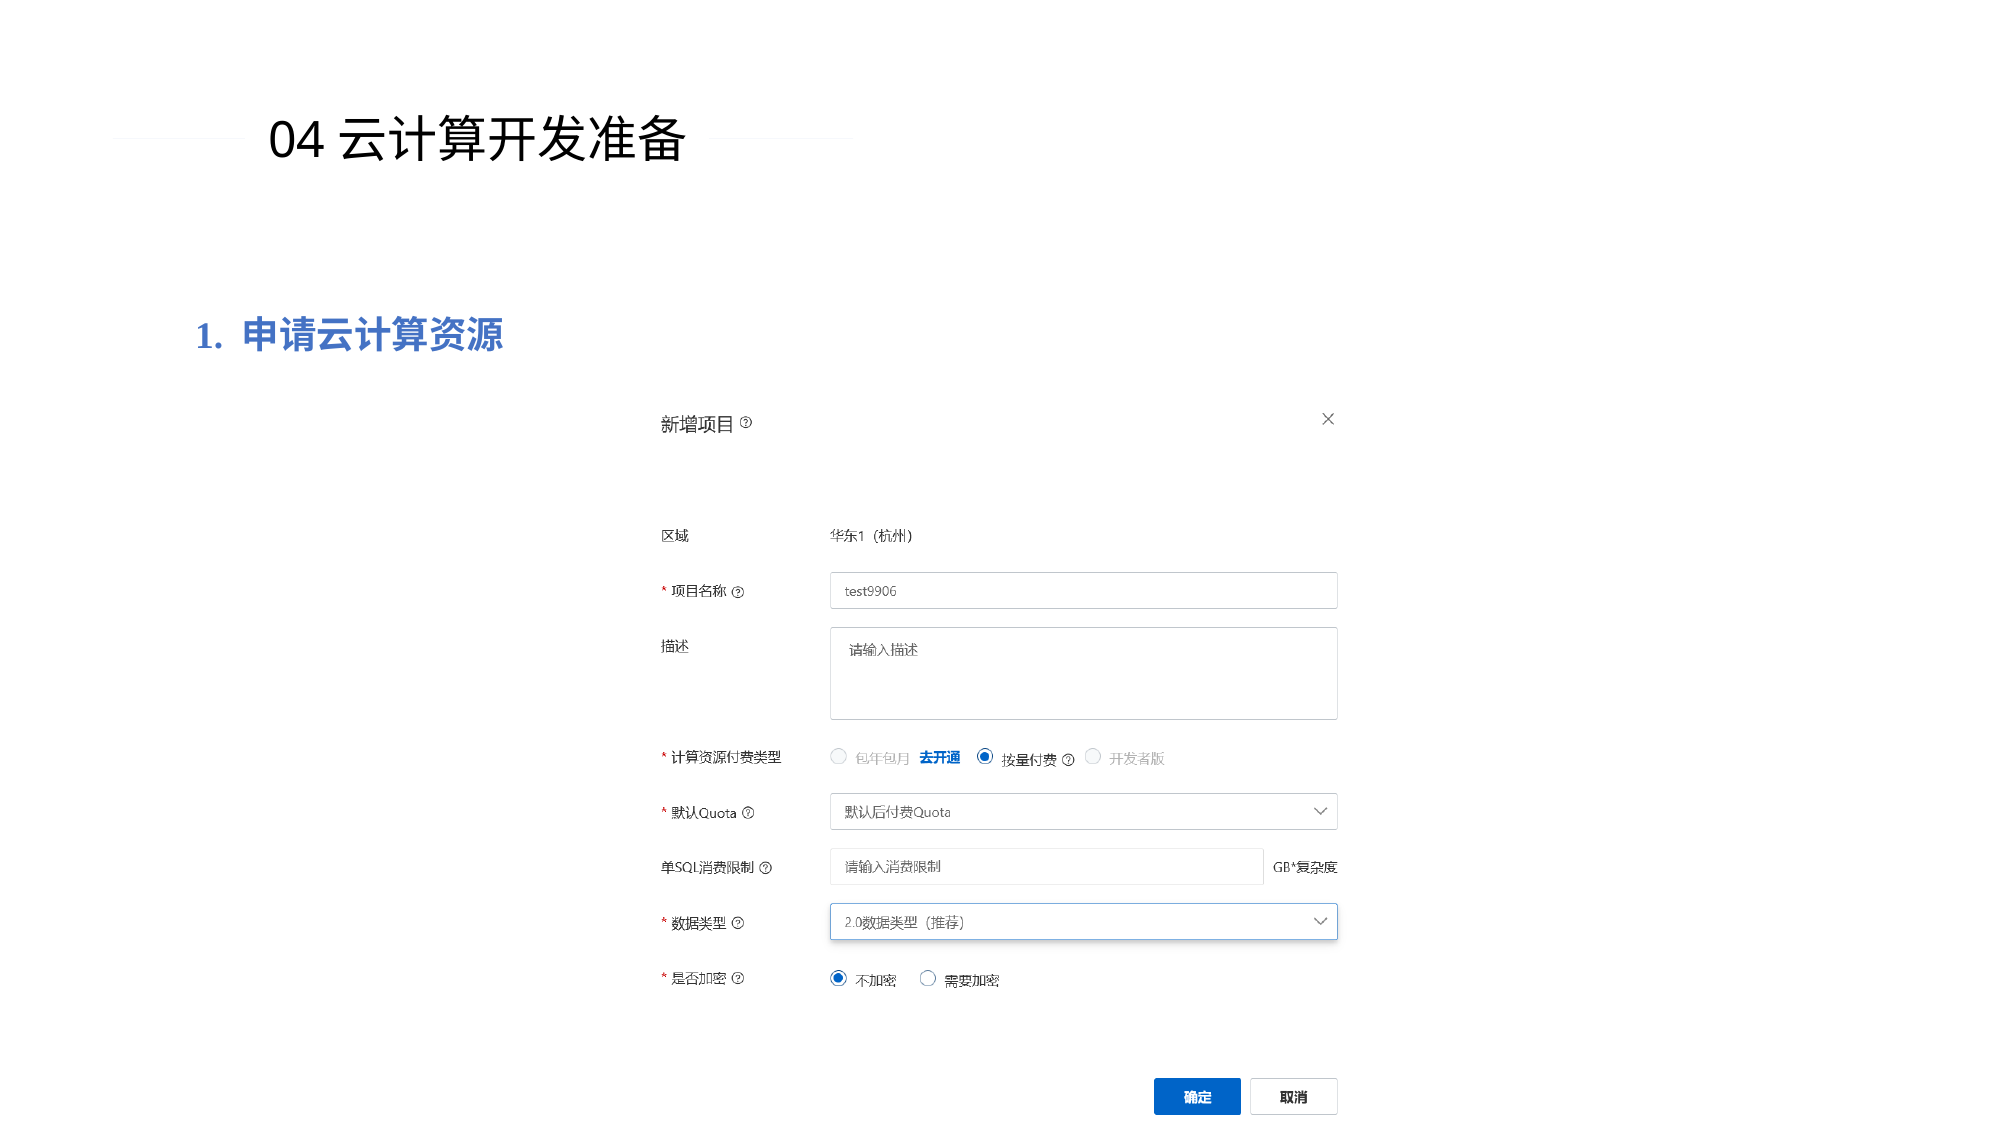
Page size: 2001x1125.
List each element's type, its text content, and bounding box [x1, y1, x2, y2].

text_box 1. 申请云计算资源 [136, 303, 1744, 364]
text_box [112, 100, 854, 176]
picture [637, 378, 1363, 1125]
